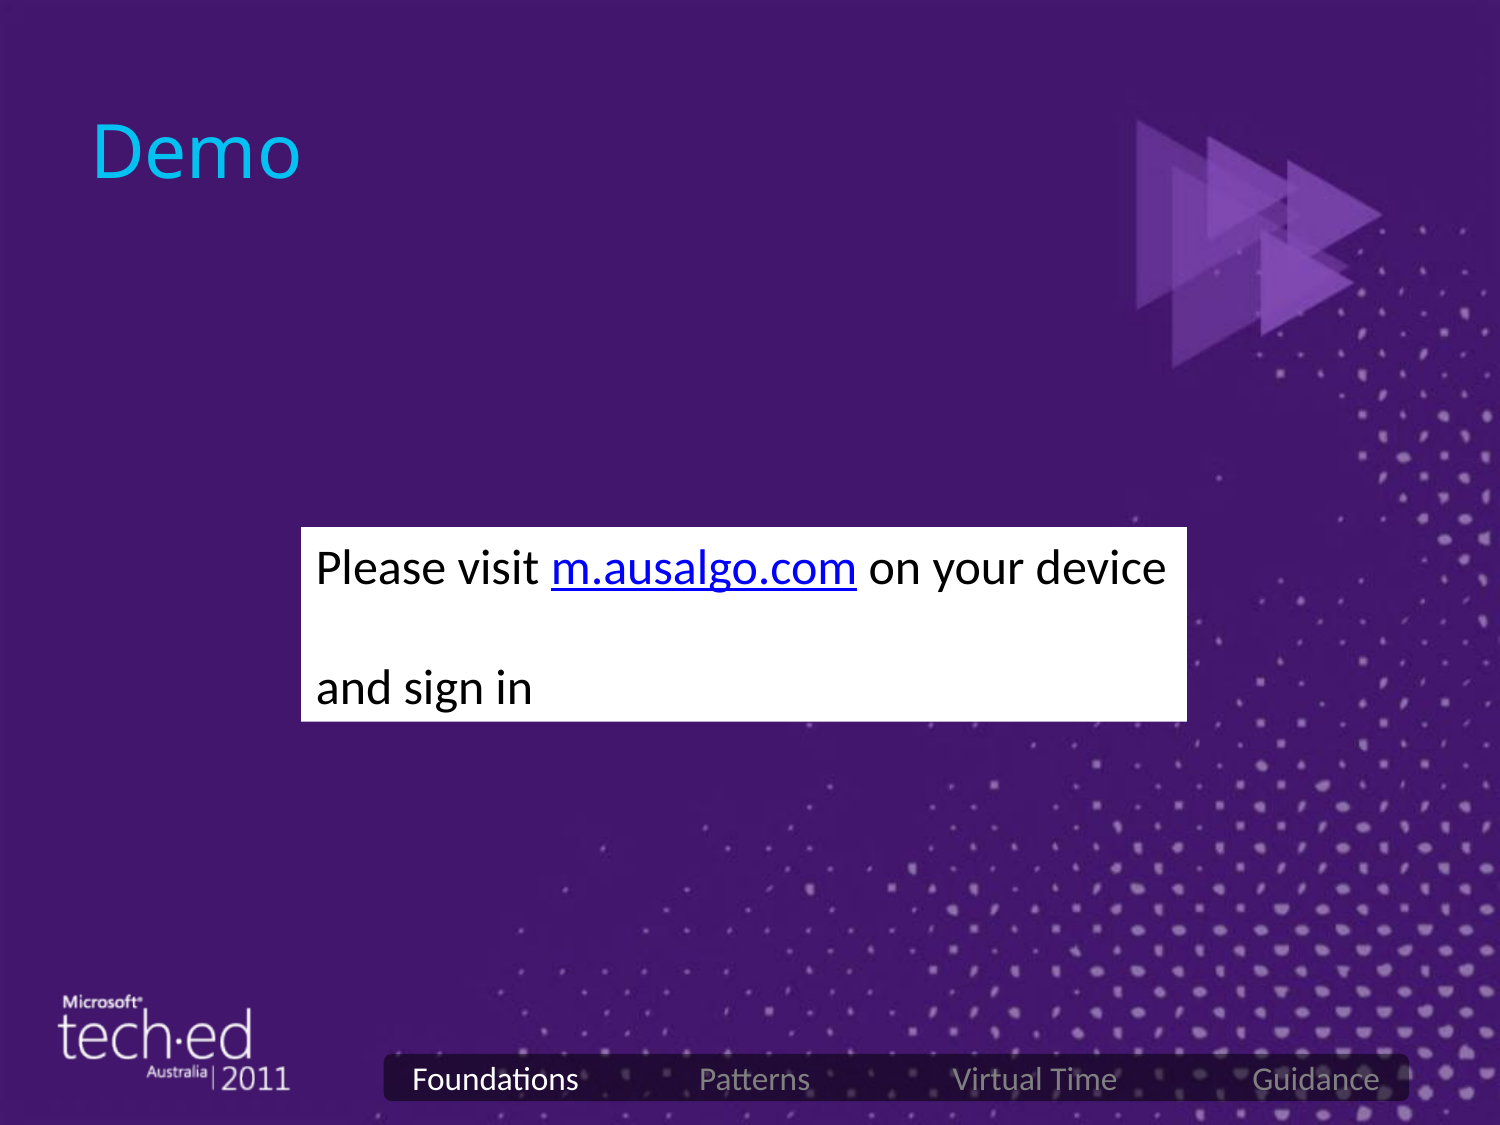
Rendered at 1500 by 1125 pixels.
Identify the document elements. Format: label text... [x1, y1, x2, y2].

picture [0, 0, 1500, 1125]
text_box Foundations Patterns Virtual Time Guidance [381, 1051, 1412, 1104]
text_box Please visit m.ausalgo.com on your device and sign in [301, 527, 1187, 722]
title Demo [75, 54, 1425, 243]
